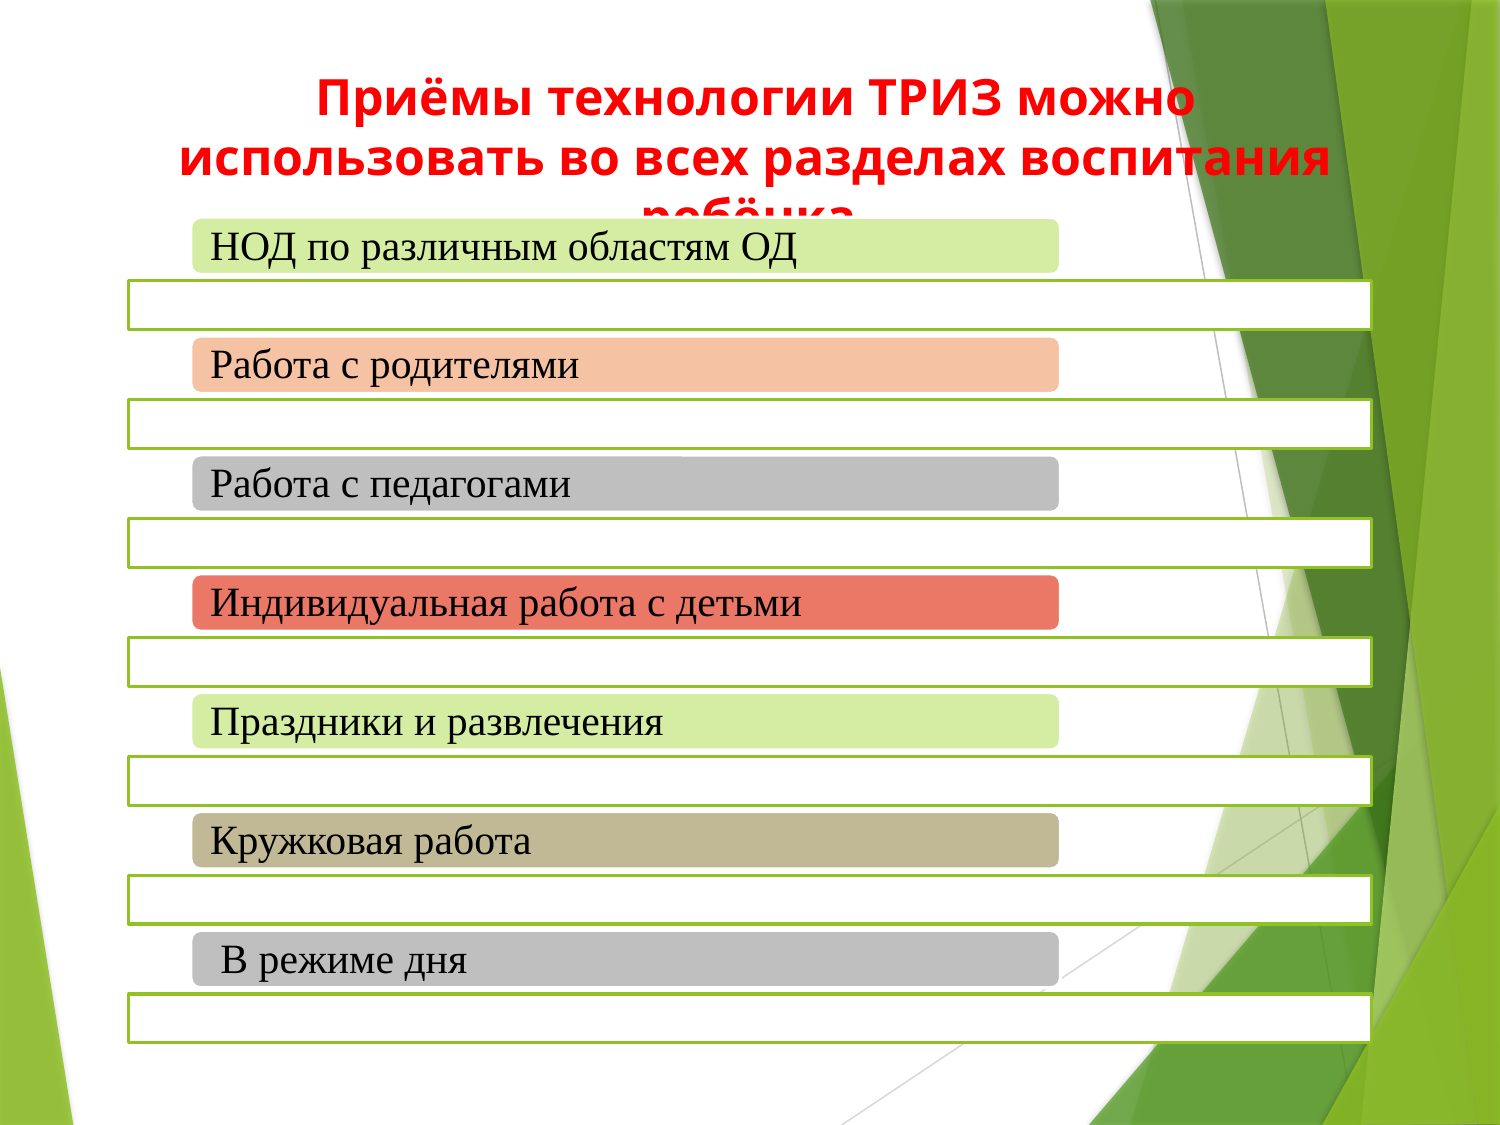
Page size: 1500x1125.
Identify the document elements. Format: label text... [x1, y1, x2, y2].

text_box Приёмы технологии ТРИЗ можно использовать во всех разделах воспитания ребёнка. [117, 58, 1395, 254]
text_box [128, 210, 1372, 1044]
